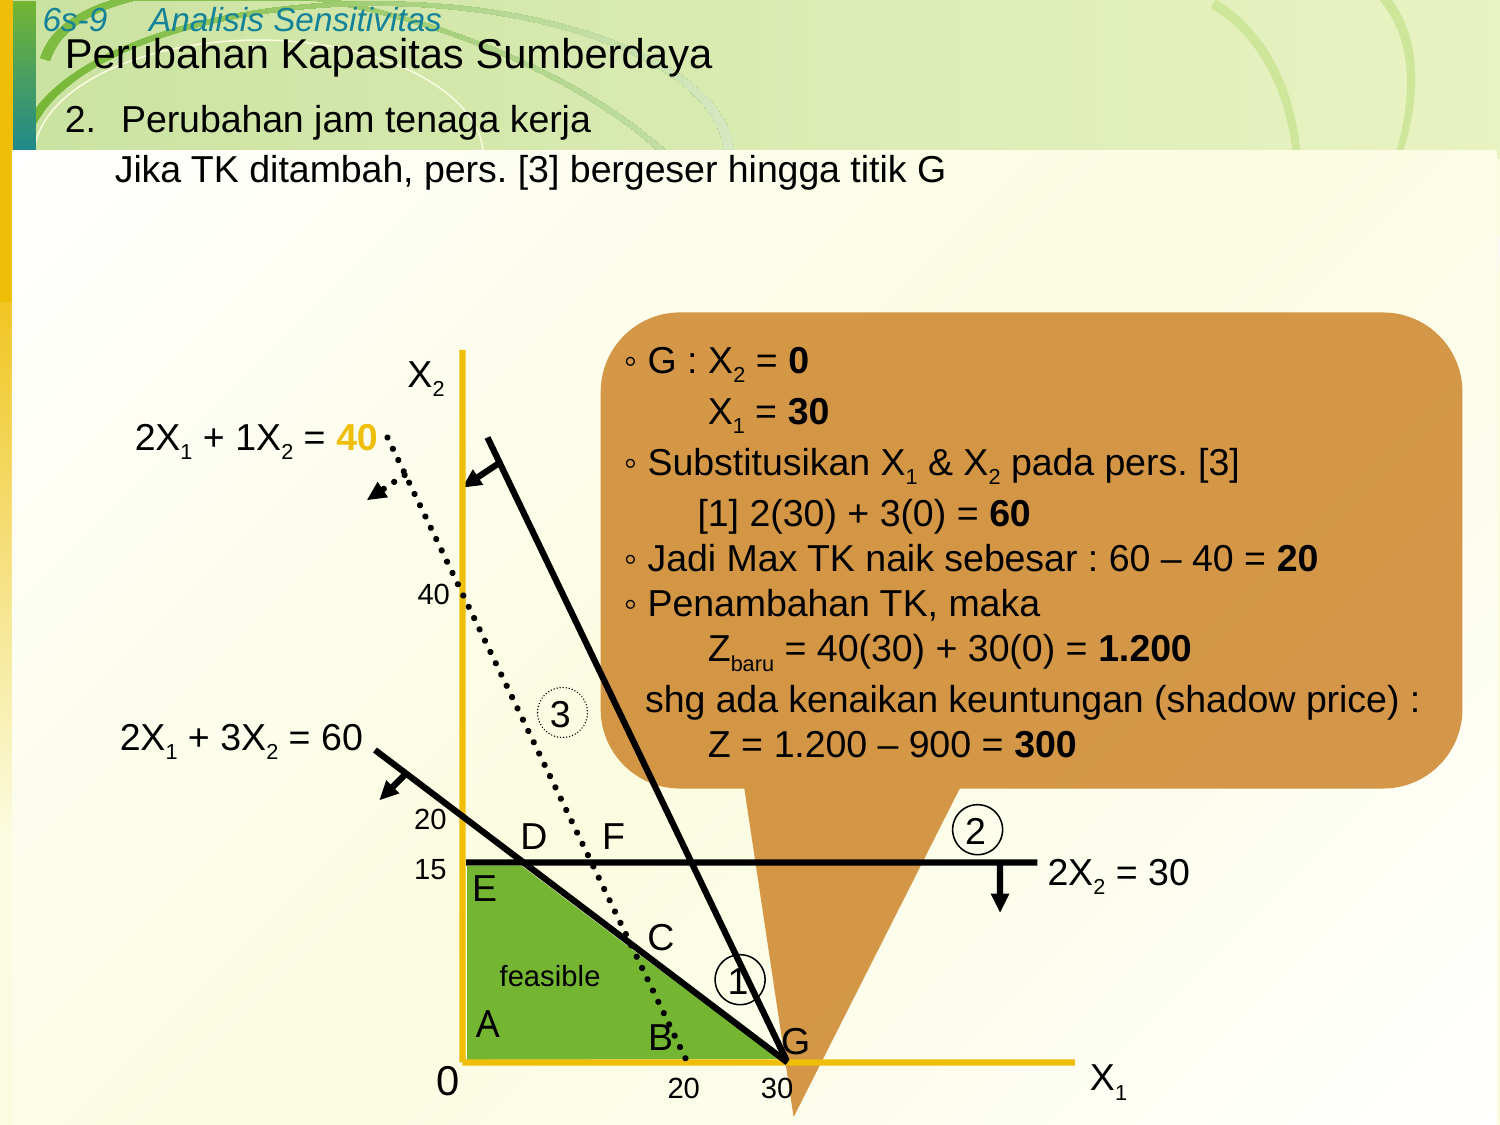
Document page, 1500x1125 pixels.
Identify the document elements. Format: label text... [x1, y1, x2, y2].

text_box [74, 349, 1201, 1125]
text_box Perubahan jam tenaga kerja [50, 87, 613, 150]
text_box Jika TK ditambah, pers. [3] bergeser hingga titik G [99, 137, 1050, 200]
text_box Perubahan Kapasitas Sumberdaya [50, 19, 775, 88]
text_box ◦ G : X2 = 0 X1 = 30 ◦ Substitusikan X1 & X2 pada pers. [3] [1] 2(30) + 3(0) = 60 ◦ Jadi Max TK naik sebesar : 60 – 40 = 20 ◦ Penambahan TK, maka Zbaru = 40(30) + 30(0) = 1.200 shg ada kenaikan keuntungan (shadow price) : Z = 1.200 – 900 = 300 [613, 312, 1463, 789]
